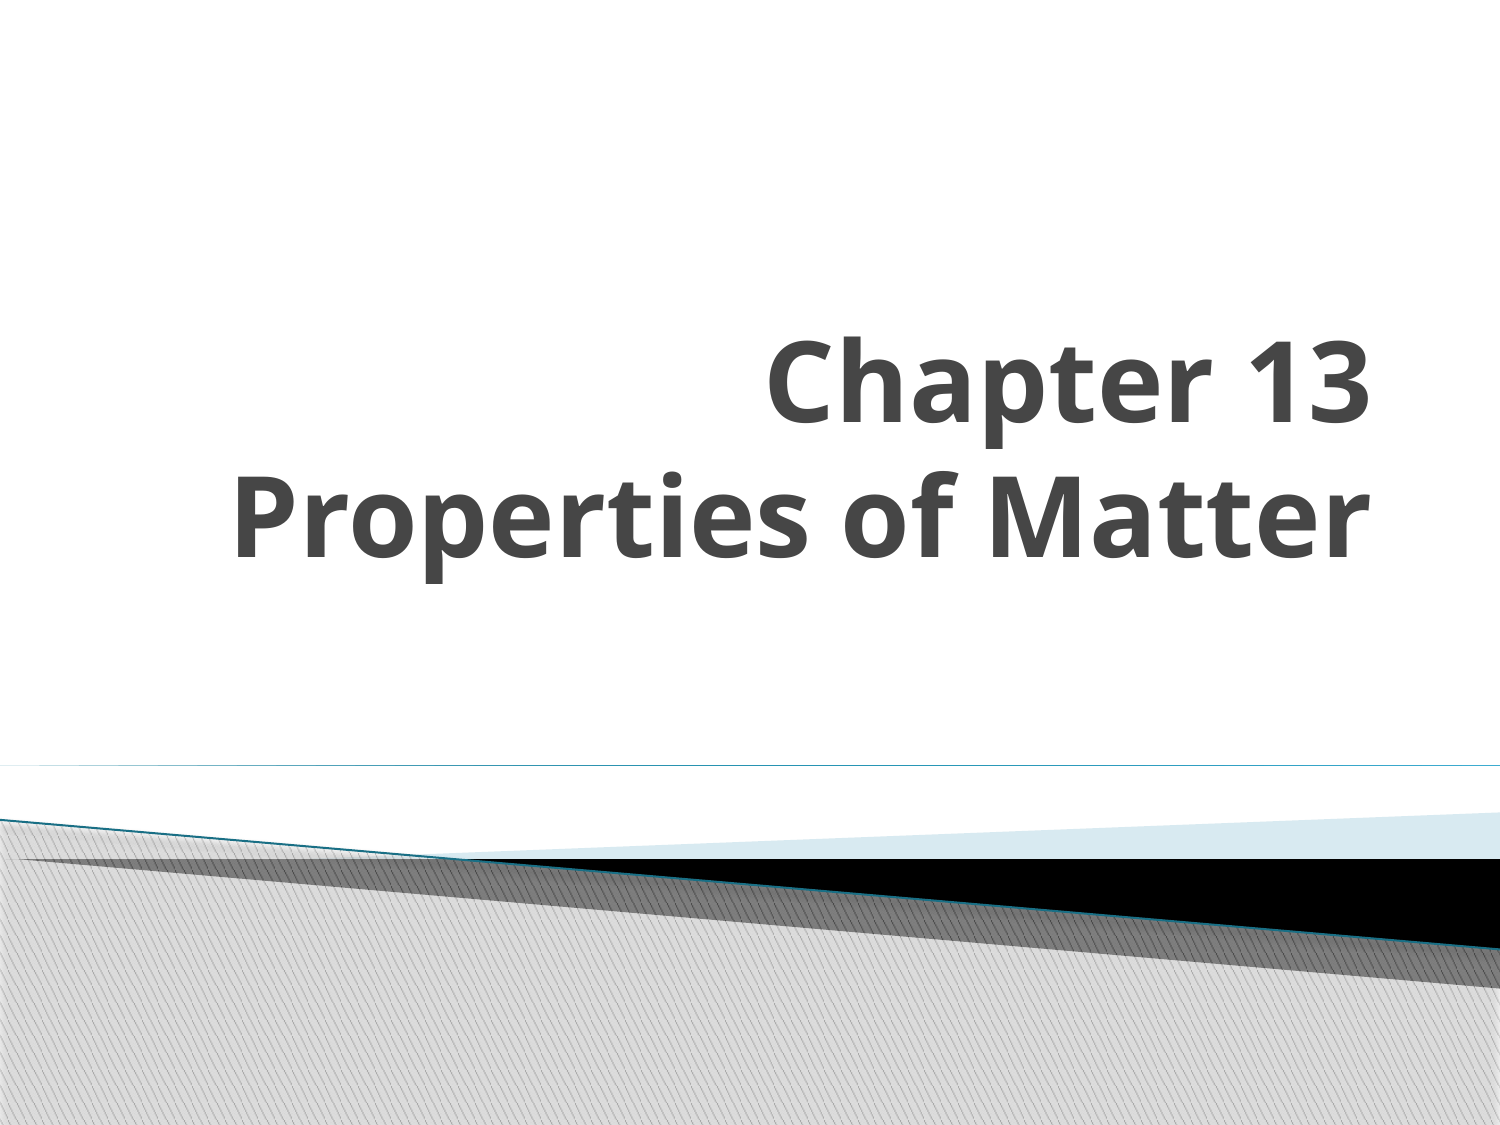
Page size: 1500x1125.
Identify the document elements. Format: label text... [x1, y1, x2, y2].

picture [5, 859, 1500, 989]
title Chapter 13 Properties of Matter [112, 287, 1388, 588]
